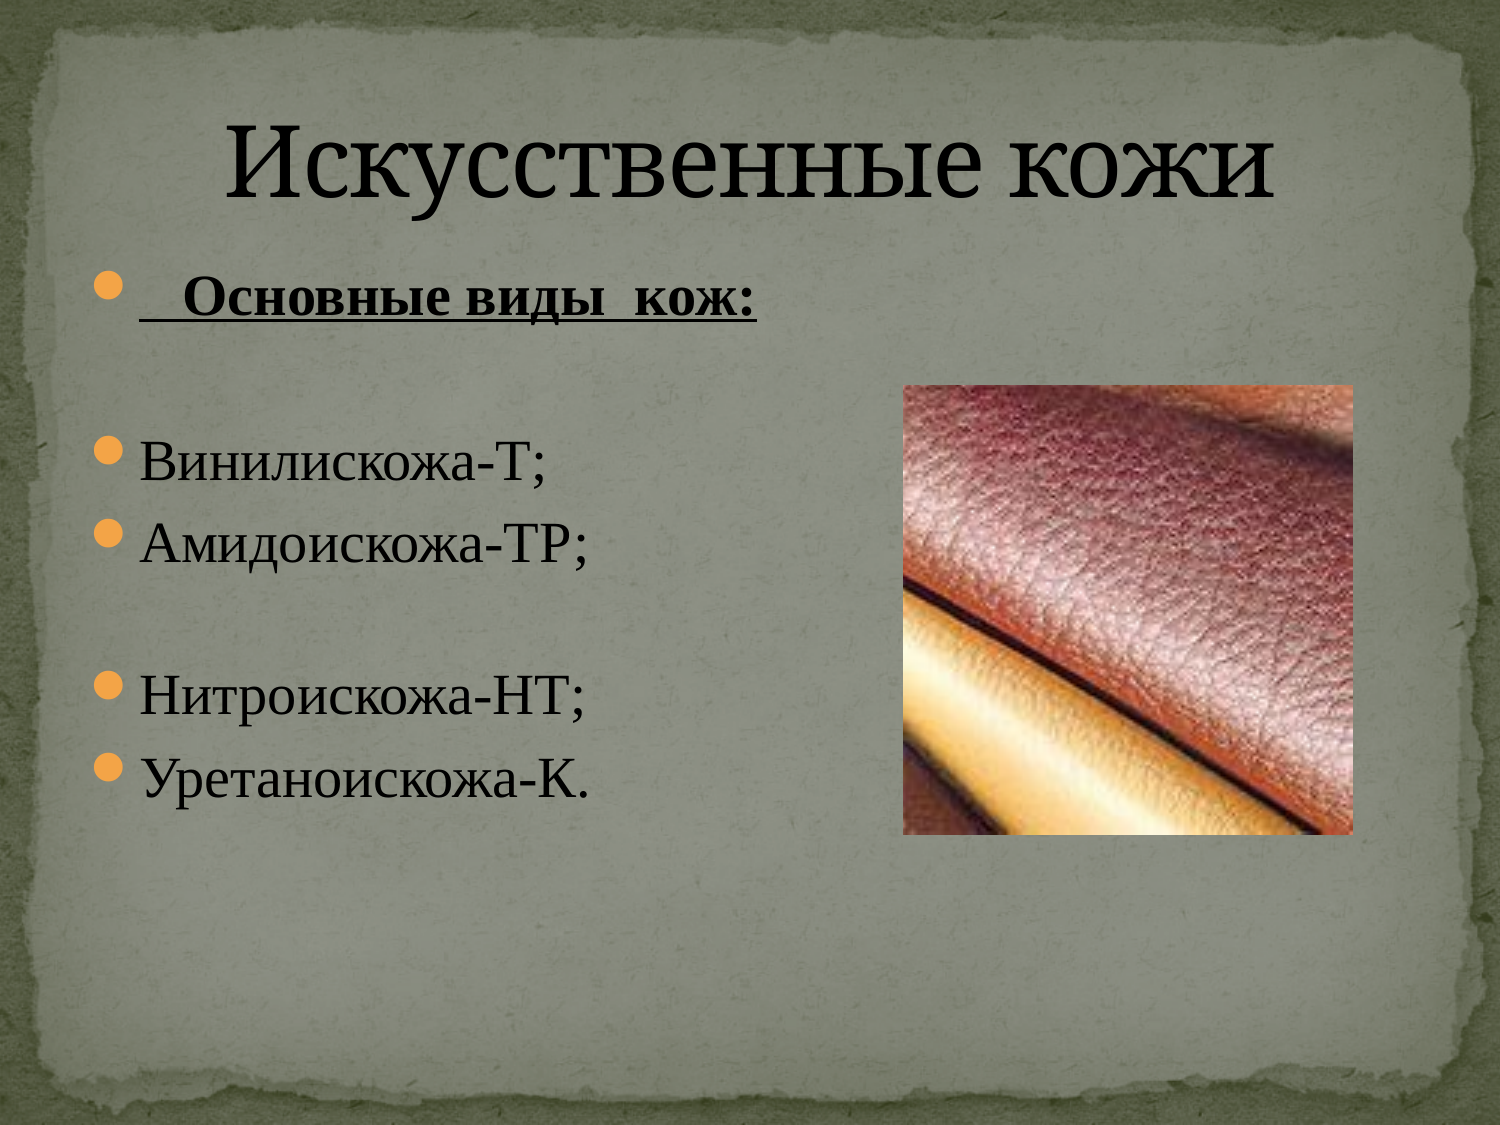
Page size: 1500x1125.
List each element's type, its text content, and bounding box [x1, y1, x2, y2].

list Основные виды кож: Винилискожа-Т; Амидоискожа-ТР; Нитроискожа-НТ; Уретаноискожа-К. [75, 249, 1425, 1000]
title Искусственные кожи [74, 24, 1425, 225]
picture [903, 385, 1353, 835]
